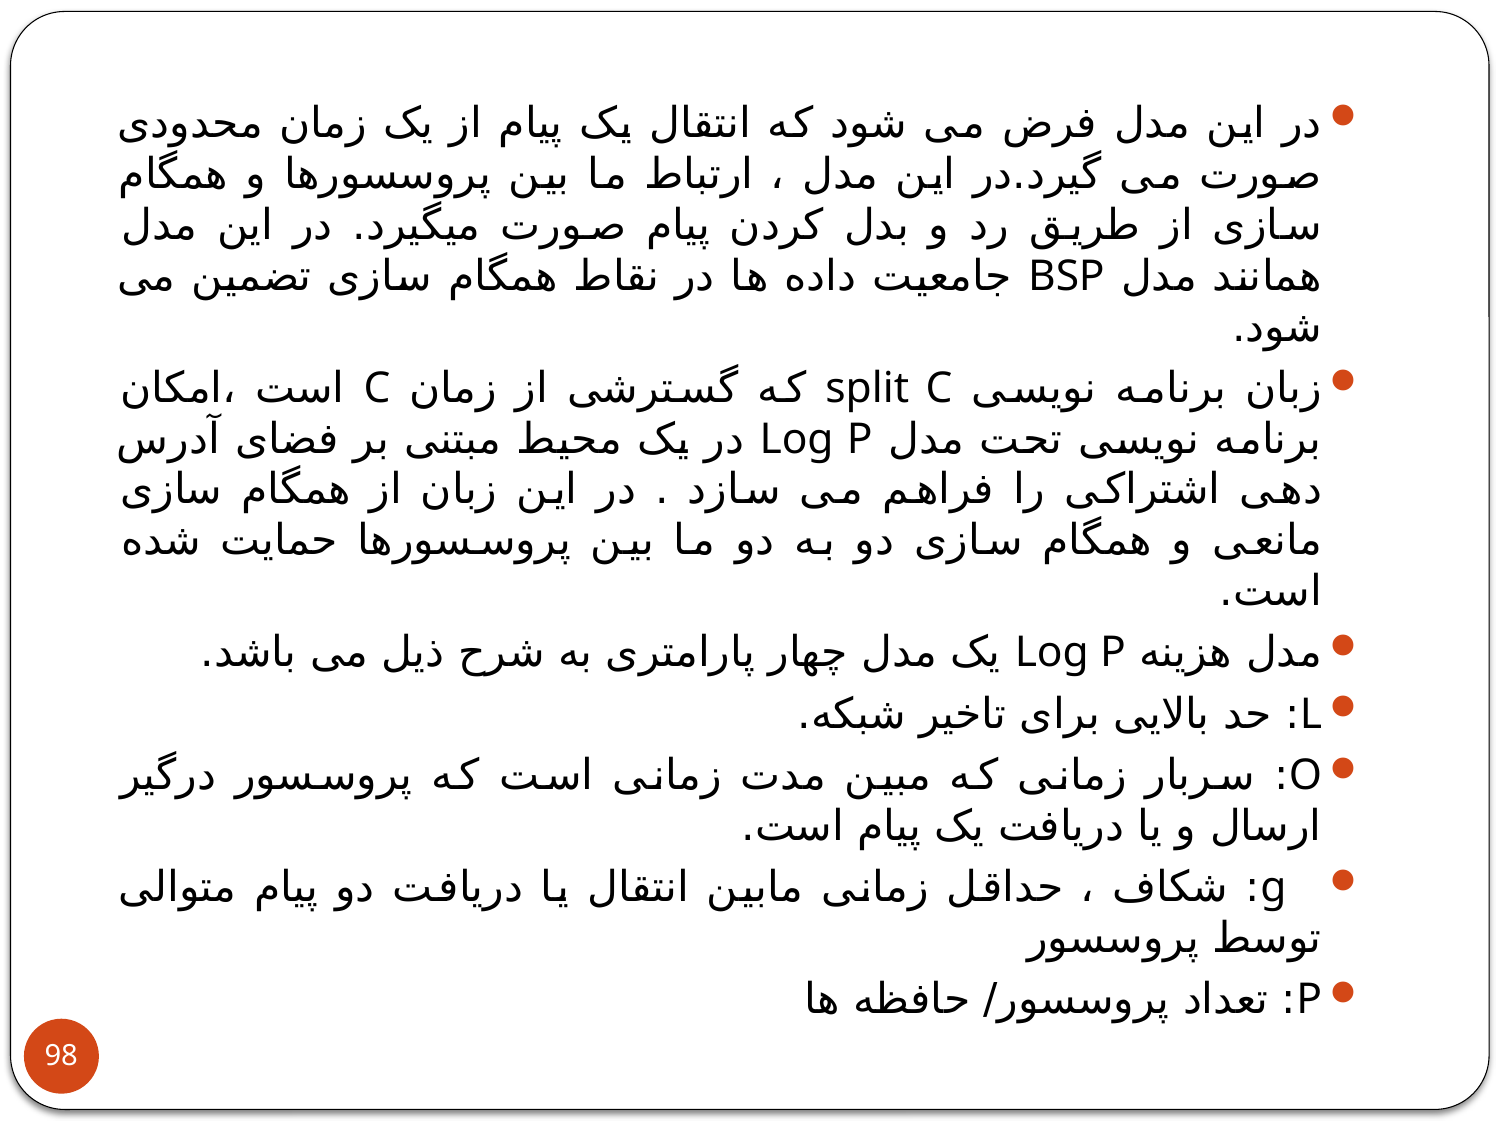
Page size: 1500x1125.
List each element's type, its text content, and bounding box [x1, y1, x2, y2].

list در این مدل فرض می شود که انتقال یک پیام از یک زمان محدودی صورت می گیرد.در این مدل ، ارتباط ما بین پروسسورها و همگام سازی از طریق رد و بدل کردن پیام صورت میگیرد. در این مدل همانند مدل BSP جامعیت داده ها در نقاط همگام سازی تضمین می شود. زبان برنامه نویسی split C که گسترشی از زمان C است ،امکان برنامه نویسی تحت مدل Log P در یک محیط مبتنی بر فضای آدرس دهی اشتراکی را فراهم می سازد . در این زبان از همگام سازی مانعی و همگام سازی دو به دو ما بین پروسسورها حمایت شده است. مدل هزینه Log P یک مدل چهار پارامتری به شرح ذیل می باشد. L: حد بالایی برای تاخیر شبکه. O: سربار زمانی که مبین مدت زمانی است که پروسسور درگیر ارسال و یا دریافت یک پیام است. g: شکاف ، حداقل زمانی مابین انتقال یا دریافت دو پیام متوالی توسط پروسسور P: تعداد پروسسور/ حافظه ها [99, 87, 1375, 1038]
slide_number 98 [23, 1018, 99, 1094]
